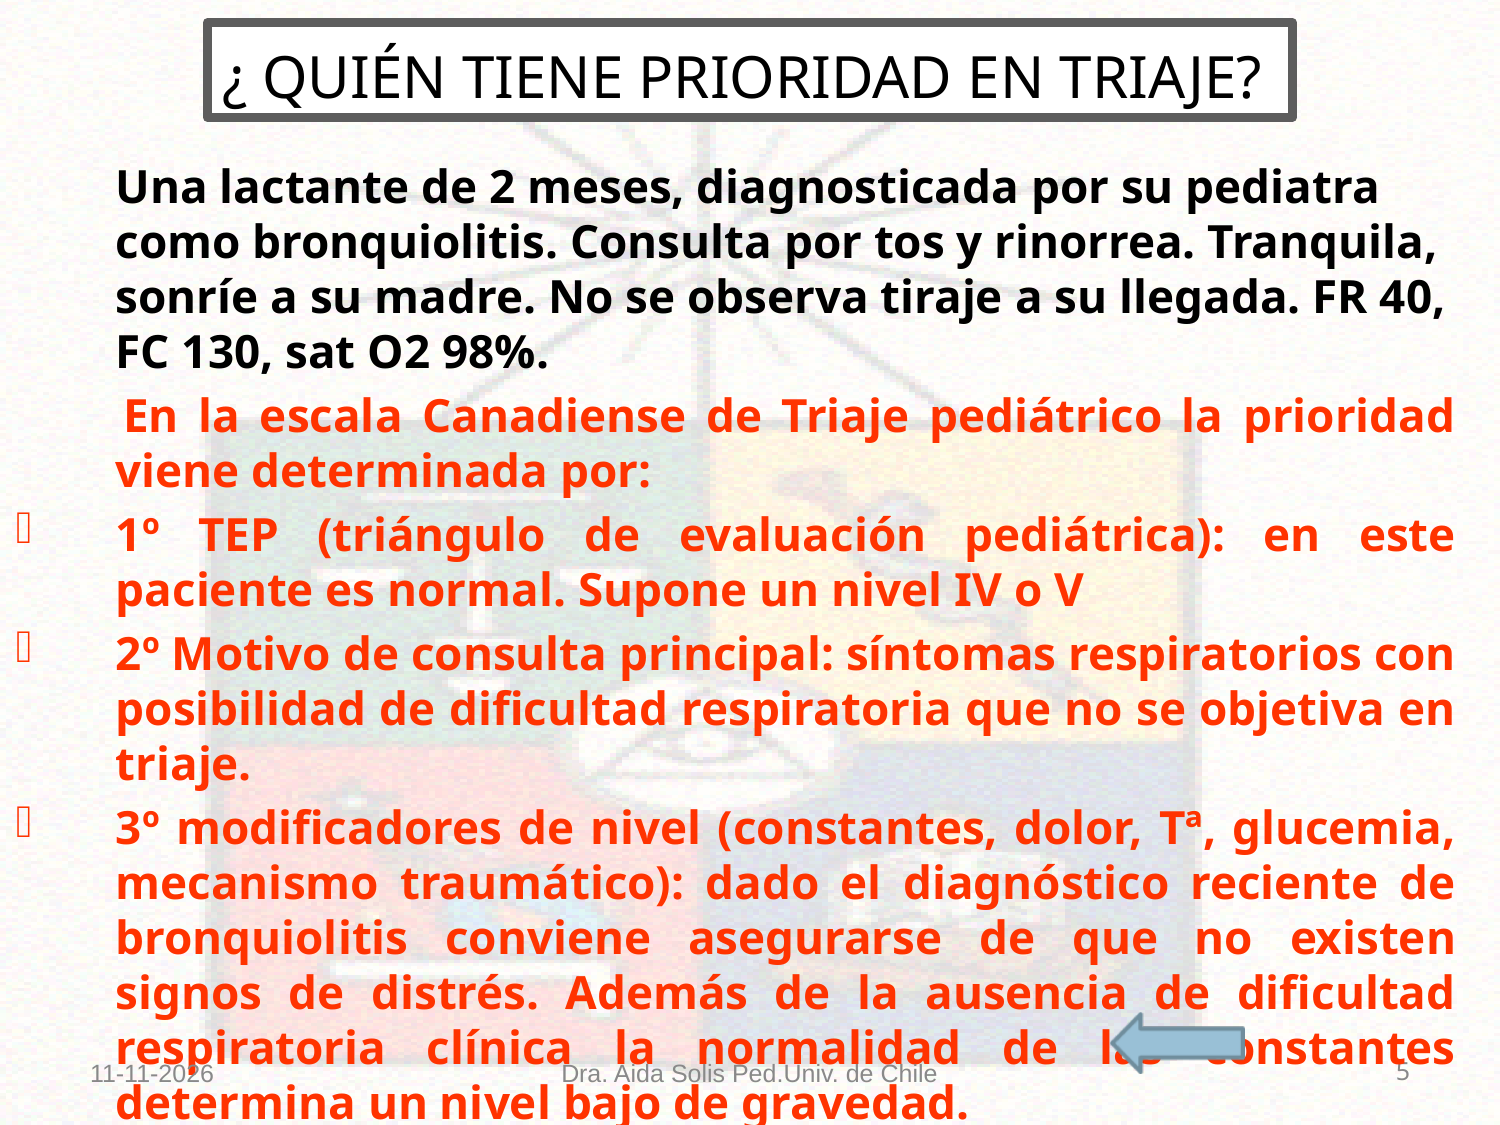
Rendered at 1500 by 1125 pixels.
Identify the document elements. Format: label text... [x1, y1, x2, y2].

footer Dra. Aida Solis Ped.Univ. de Chile [512, 1042, 988, 1103]
text_box ¿ QUIÉN TIENE PRIORIDAD EN TRIAJE? [203, 18, 1297, 122]
picture [1108, 1009, 1248, 1076]
slide_number 5 [1074, 1042, 1425, 1103]
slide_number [75, 1042, 425, 1103]
list Una lactante de 2 meses, diagnosticada por su pediatra como bronquiolitis. Consulta por tos y rinorrea. Tranquila, sonríe a su madre. No se observa tiraje a su llegada. FR 40, FC 130, sat O2 98%. En la escala Canadiense de Triaje pediátrico la prioridad viene determinada por: 1º TEP (triángulo de evaluación pediátrica): en este paciente es normal. Supone un nivel IV o V 2º Motivo de consulta principal: síntomas respiratorios con posibilidad de dificultad respiratoria que no se objetiva en triaje. 3º modificadores de nivel (constantes, dolor, Tª, glucemia, mecanismo traumático): dado el diagnóstico reciente de bronquiolitis conviene asegurarse de que no existen signos de distrés. Además de la ausencia de dificultad respiratoria clínica la normalidad de las constantes determina un nivel bajo de gravedad. [0, 149, 1472, 1059]
